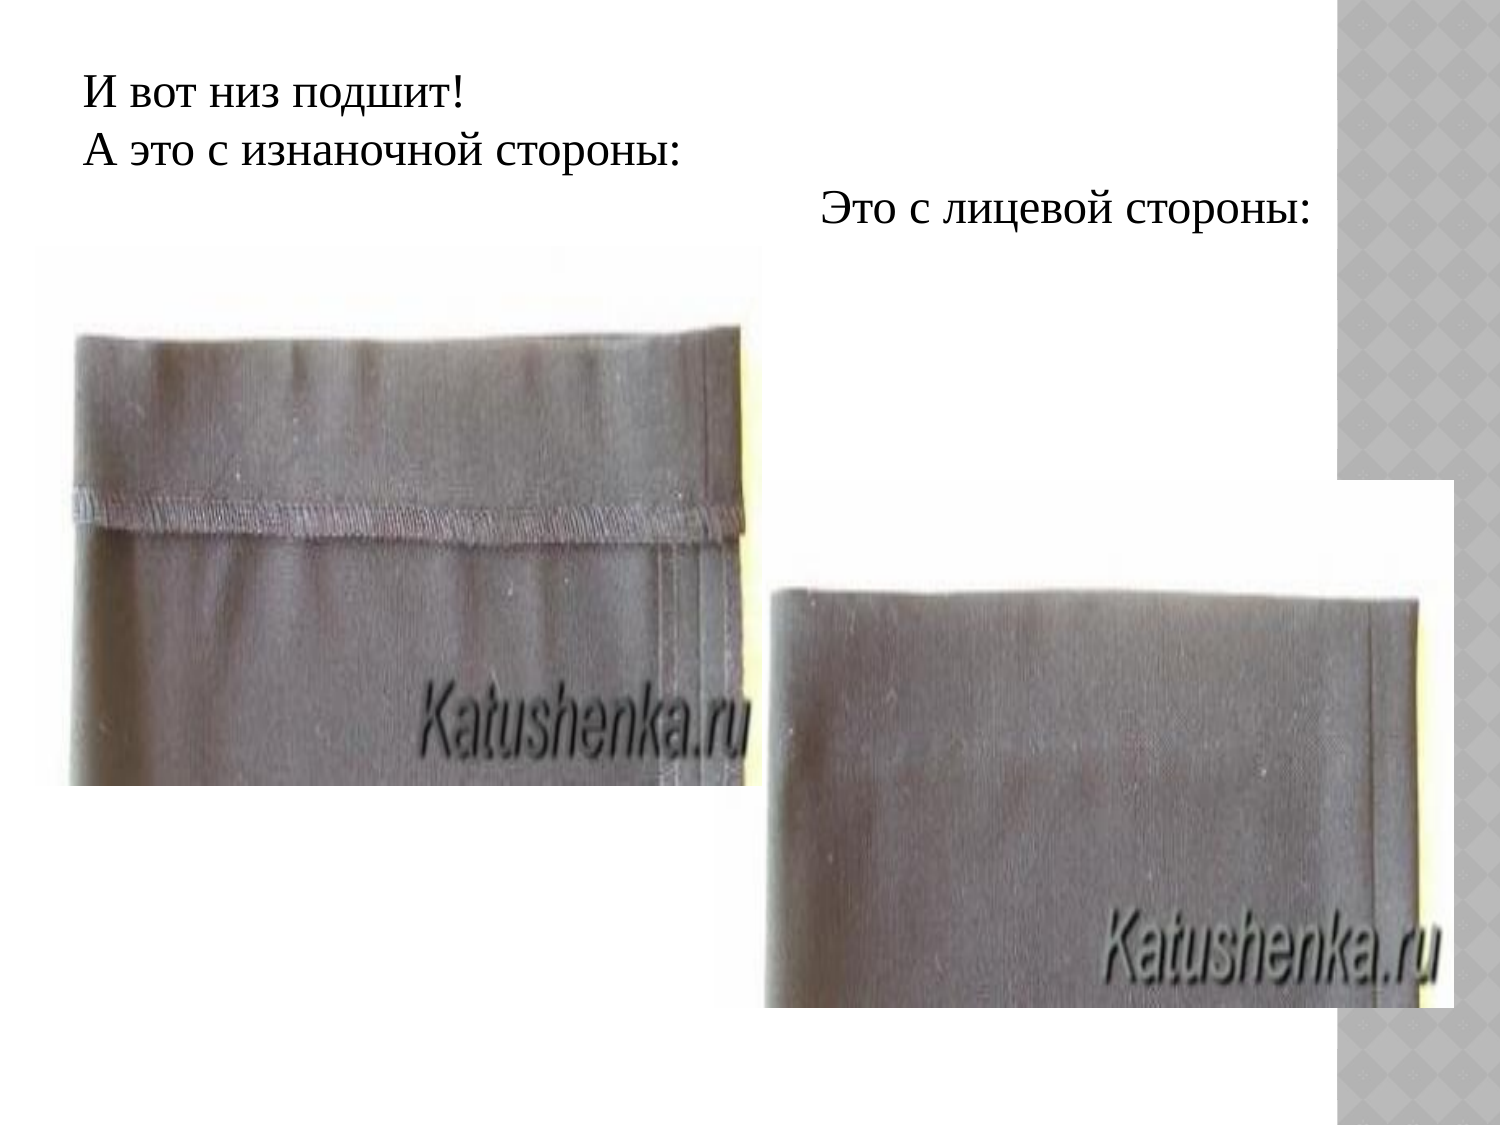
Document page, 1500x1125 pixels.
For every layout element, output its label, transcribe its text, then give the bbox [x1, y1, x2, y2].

list И вот низ подшит! А это с изнаночной стороны: Это с лицевой стороны: [75, 58, 1313, 235]
picture [34, 245, 763, 786]
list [714, 479, 1454, 1009]
